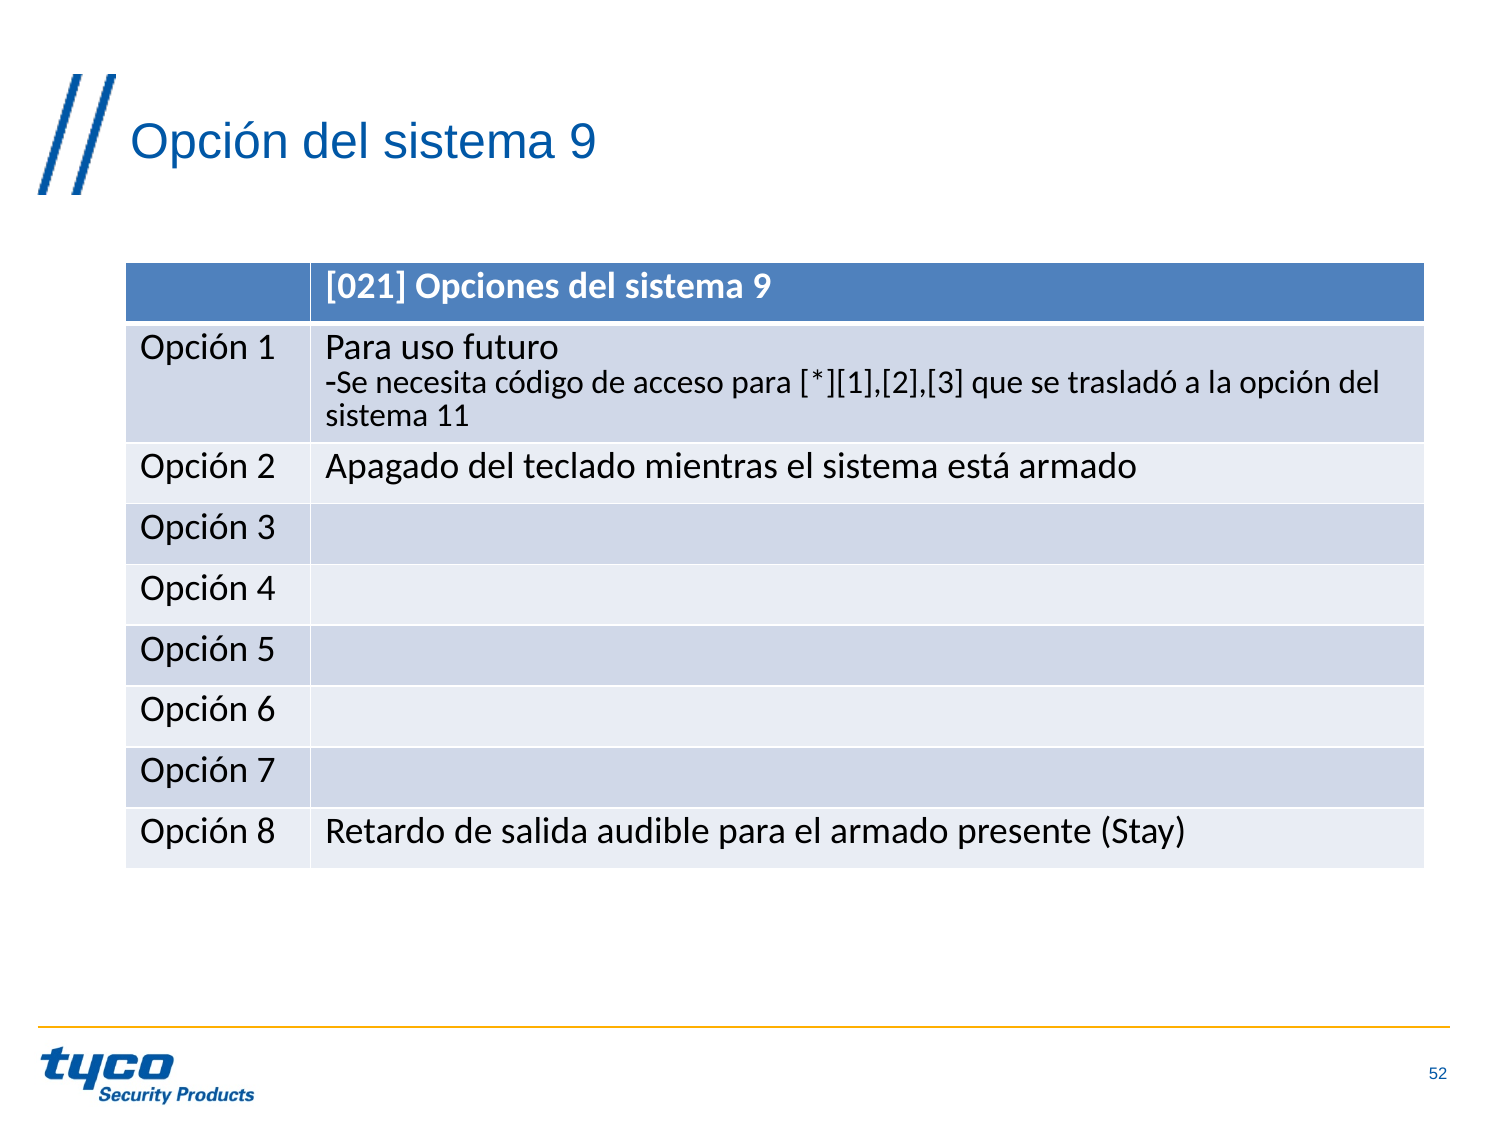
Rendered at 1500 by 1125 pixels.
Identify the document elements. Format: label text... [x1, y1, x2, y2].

table_cell [311, 687, 1424, 746]
picture [34, 1040, 260, 1107]
table_header [021] Opciones del sistema 9 [311, 263, 1424, 321]
table_cell Opción 8 [126, 809, 310, 868]
table_cell Opción 7 [126, 748, 310, 807]
table_cell Para uso futuro Se necesita código de acceso para [*][1],[2],[3] que se trasladó a la opción del sistema 11 [311, 326, 1424, 442]
table_cell Retardo de salida audible para el armado presente (Stay) [311, 809, 1424, 868]
table_cell [311, 626, 1424, 685]
title Opción del sistema 9 [115, 44, 1426, 233]
table_header [126, 263, 310, 321]
table_cell Opción 6 [126, 687, 310, 746]
table_cell [311, 565, 1424, 624]
table_cell Apagado del teclado mientras el sistema está armado [311, 444, 1424, 503]
table_cell [311, 504, 1424, 564]
table_cell [311, 748, 1424, 807]
table_cell Opción 1 [126, 326, 310, 442]
table_cell Opción 5 [126, 626, 310, 685]
text_box [97, 1061, 228, 1091]
picture [37, 74, 115, 195]
table_cell Opción 3 [126, 504, 310, 564]
table_cell Opción 2 [126, 444, 310, 503]
slide_number 52 [1387, 1042, 1463, 1103]
table_cell Opción 4 [126, 565, 310, 624]
